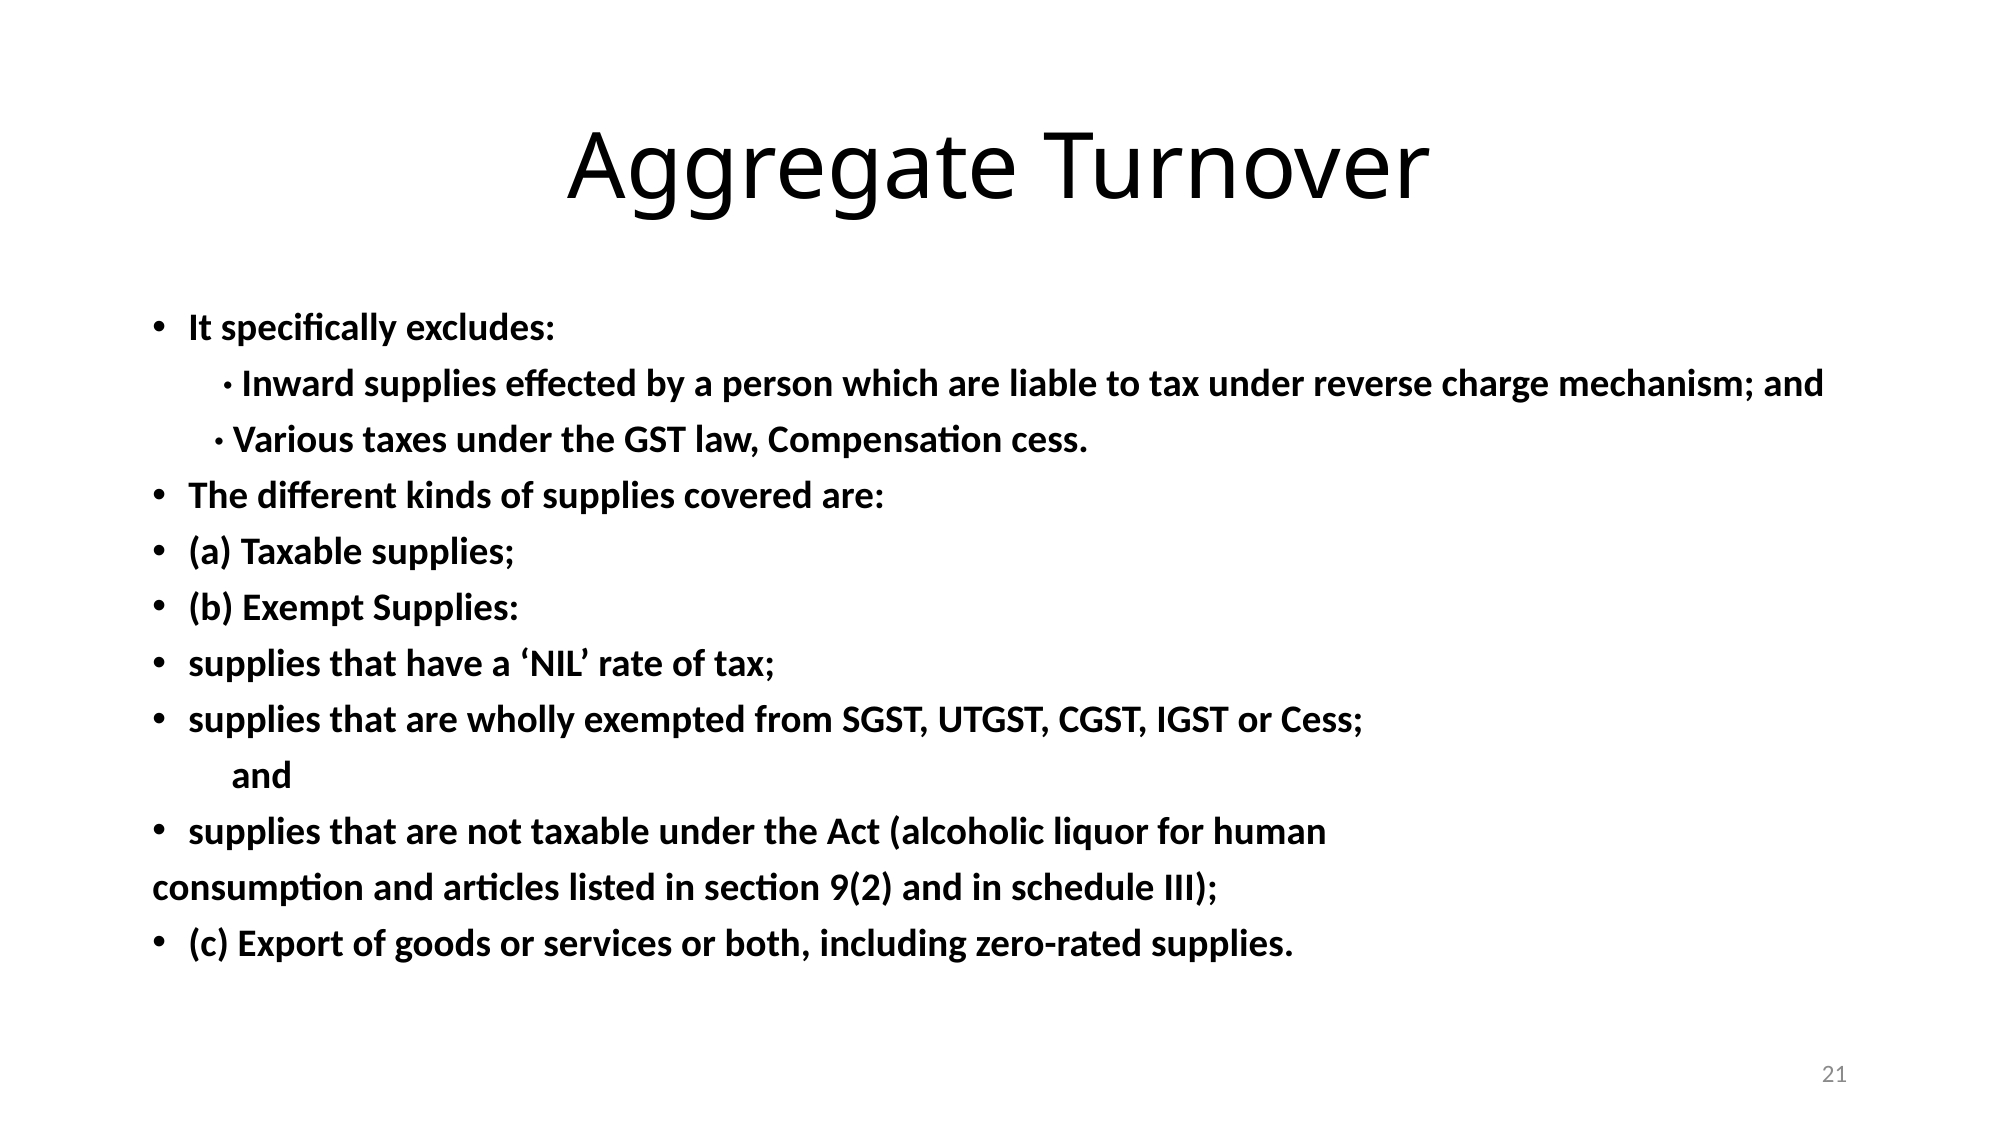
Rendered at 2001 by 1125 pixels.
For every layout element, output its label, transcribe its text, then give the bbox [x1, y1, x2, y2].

list It specifically excludes: · Inward supplies effected by a person which are liable to tax under reverse charge mechanism; and · Various taxes under the GST law, Compensation cess. The different kinds of supplies covered are: (a) Taxable supplies; (b) Exempt Supplies: supplies that have a ‘NIL’ rate of tax; supplies that are wholly exempted from SGST, UTGST, CGST, IGST or Cess; and supplies that are not taxable under the Act (alcoholic liquor for human consumption and articles listed in section 9(2) and in schedule III); (c) Export of goods or services or both, including zero-rated supplies. [137, 299, 1863, 1014]
title Aggregate Turnover [137, 59, 1863, 278]
slide_number 21 [1412, 1042, 1863, 1103]
